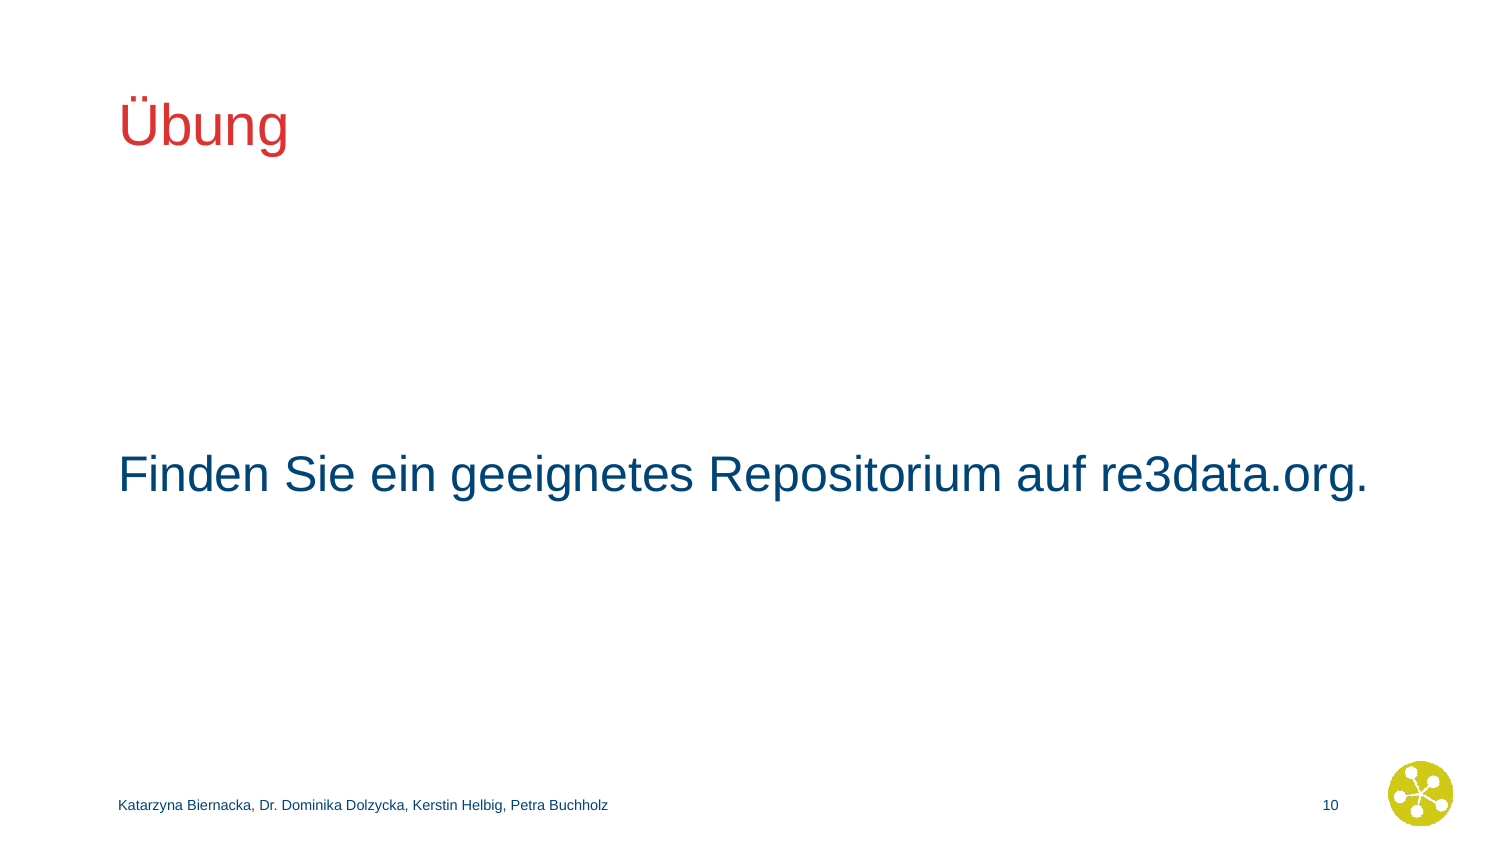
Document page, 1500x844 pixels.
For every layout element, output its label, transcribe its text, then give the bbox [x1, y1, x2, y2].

list Finden Sie ein geeignetes Repositorium auf re3data.org. [103, 207, 1397, 744]
picture [1388, 761, 1453, 826]
footer Katarzyna Biernacka, Dr. Dominika Dolzycka, Kerstin Helbig, Petra Buchholz [103, 782, 742, 827]
slide_number 9 [1016, 782, 1354, 827]
title Übung [103, 44, 1397, 207]
